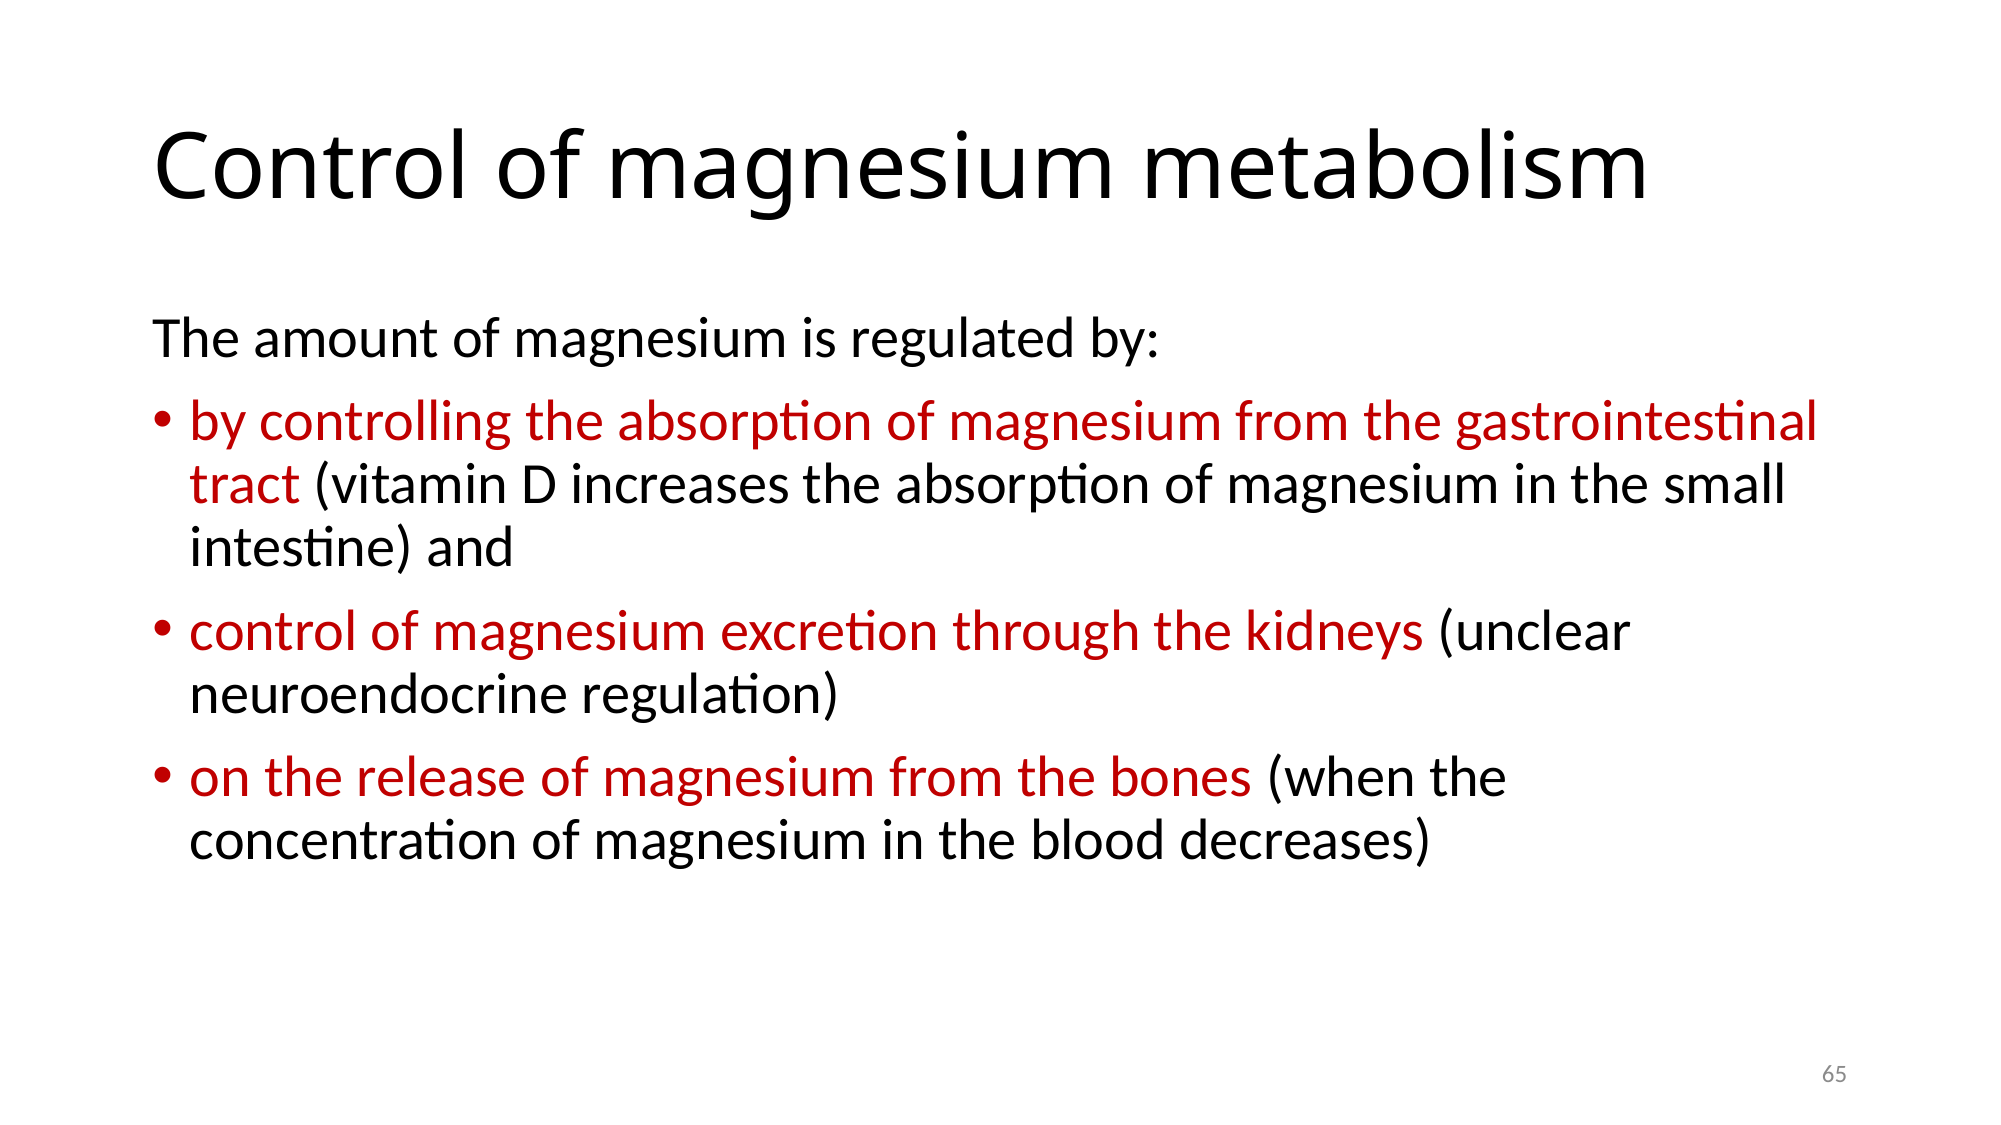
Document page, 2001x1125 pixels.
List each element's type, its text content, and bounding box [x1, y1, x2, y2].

list The amount of magnesium is regulated by: by controlling the absorption of magnesium from the gastrointestinal tract (vitamin D increases the absorption of magnesium in the small intestine) and control of magnesium excretion through the kidneys (unclear neuroendocrine regulation) on the release of magnesium from the bones (when the concentration of magnesium in the blood decreases) [137, 299, 1863, 1014]
slide_number 65 [1412, 1042, 1863, 1103]
title Control of magnesium metabolism [137, 59, 1863, 278]
